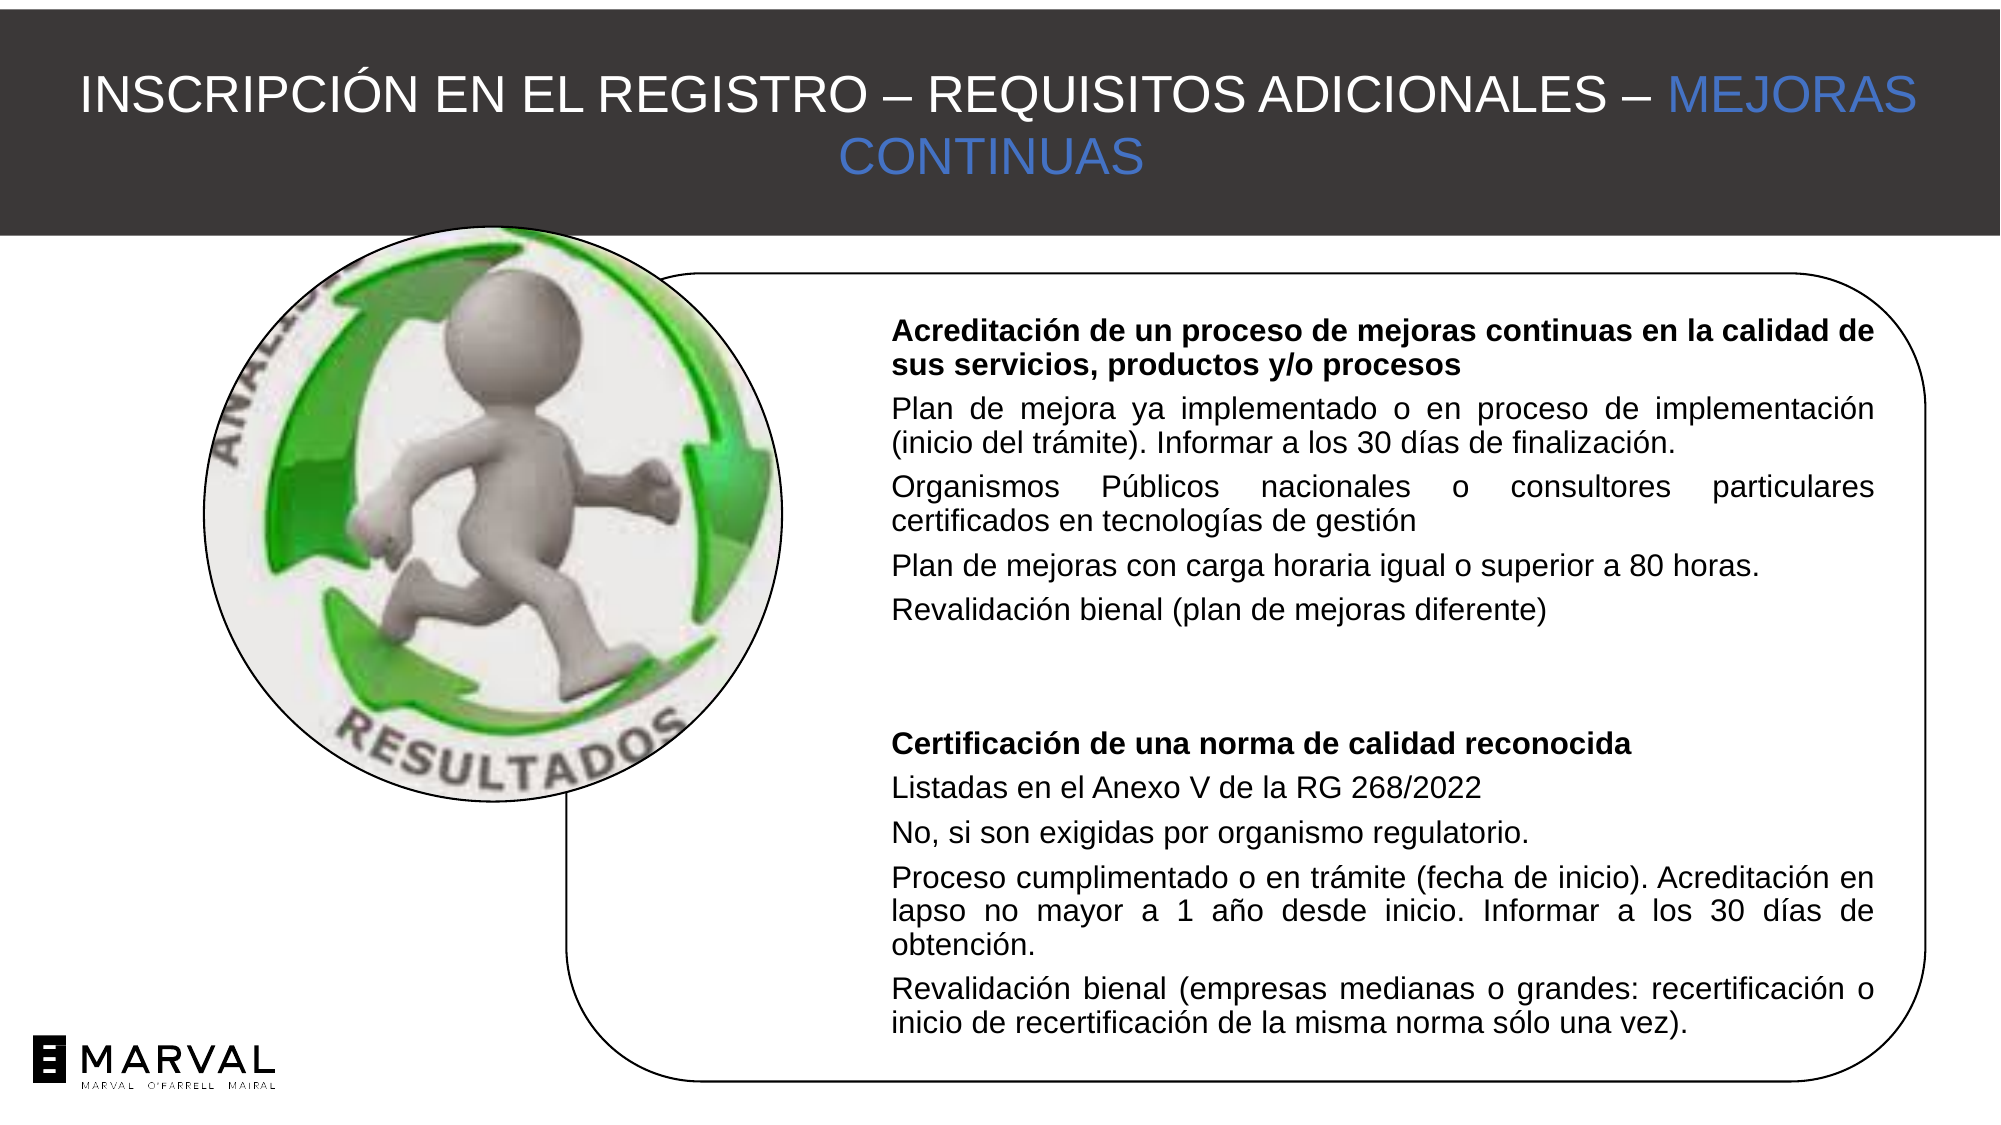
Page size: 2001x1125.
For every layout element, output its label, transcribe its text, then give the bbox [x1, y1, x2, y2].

picture [433, 228, 553, 235]
text_box INSCRIPCIÓN EN EL REGISTRO – REQUISITOS ADICIONALES – MEJORAS CONTINUAS [0, 9, 2000, 236]
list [34, 235, 1961, 1044]
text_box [33, 1035, 275, 1090]
